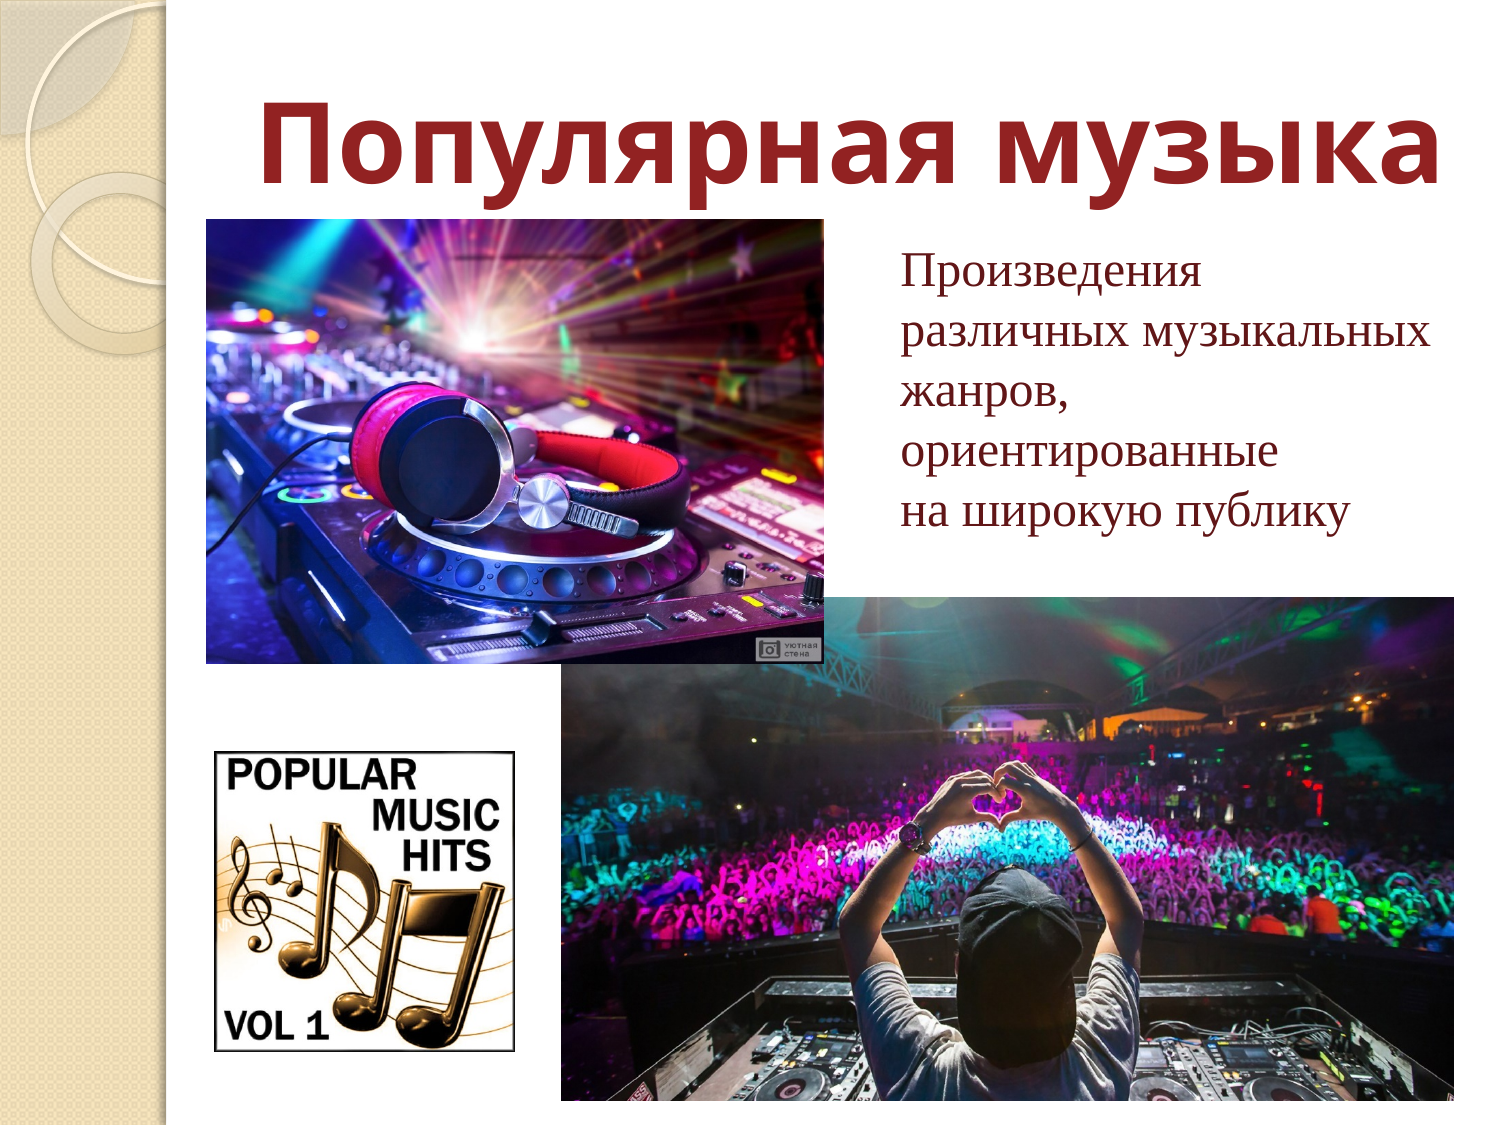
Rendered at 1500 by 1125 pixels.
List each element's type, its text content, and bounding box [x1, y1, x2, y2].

title Популярная музыка [235, 45, 1466, 233]
text_box Произведения различных музыкальных жанров, ориентированные на широкую публику [885, 229, 1447, 544]
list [560, 597, 1454, 1101]
picture [206, 219, 824, 664]
picture [214, 751, 516, 1052]
